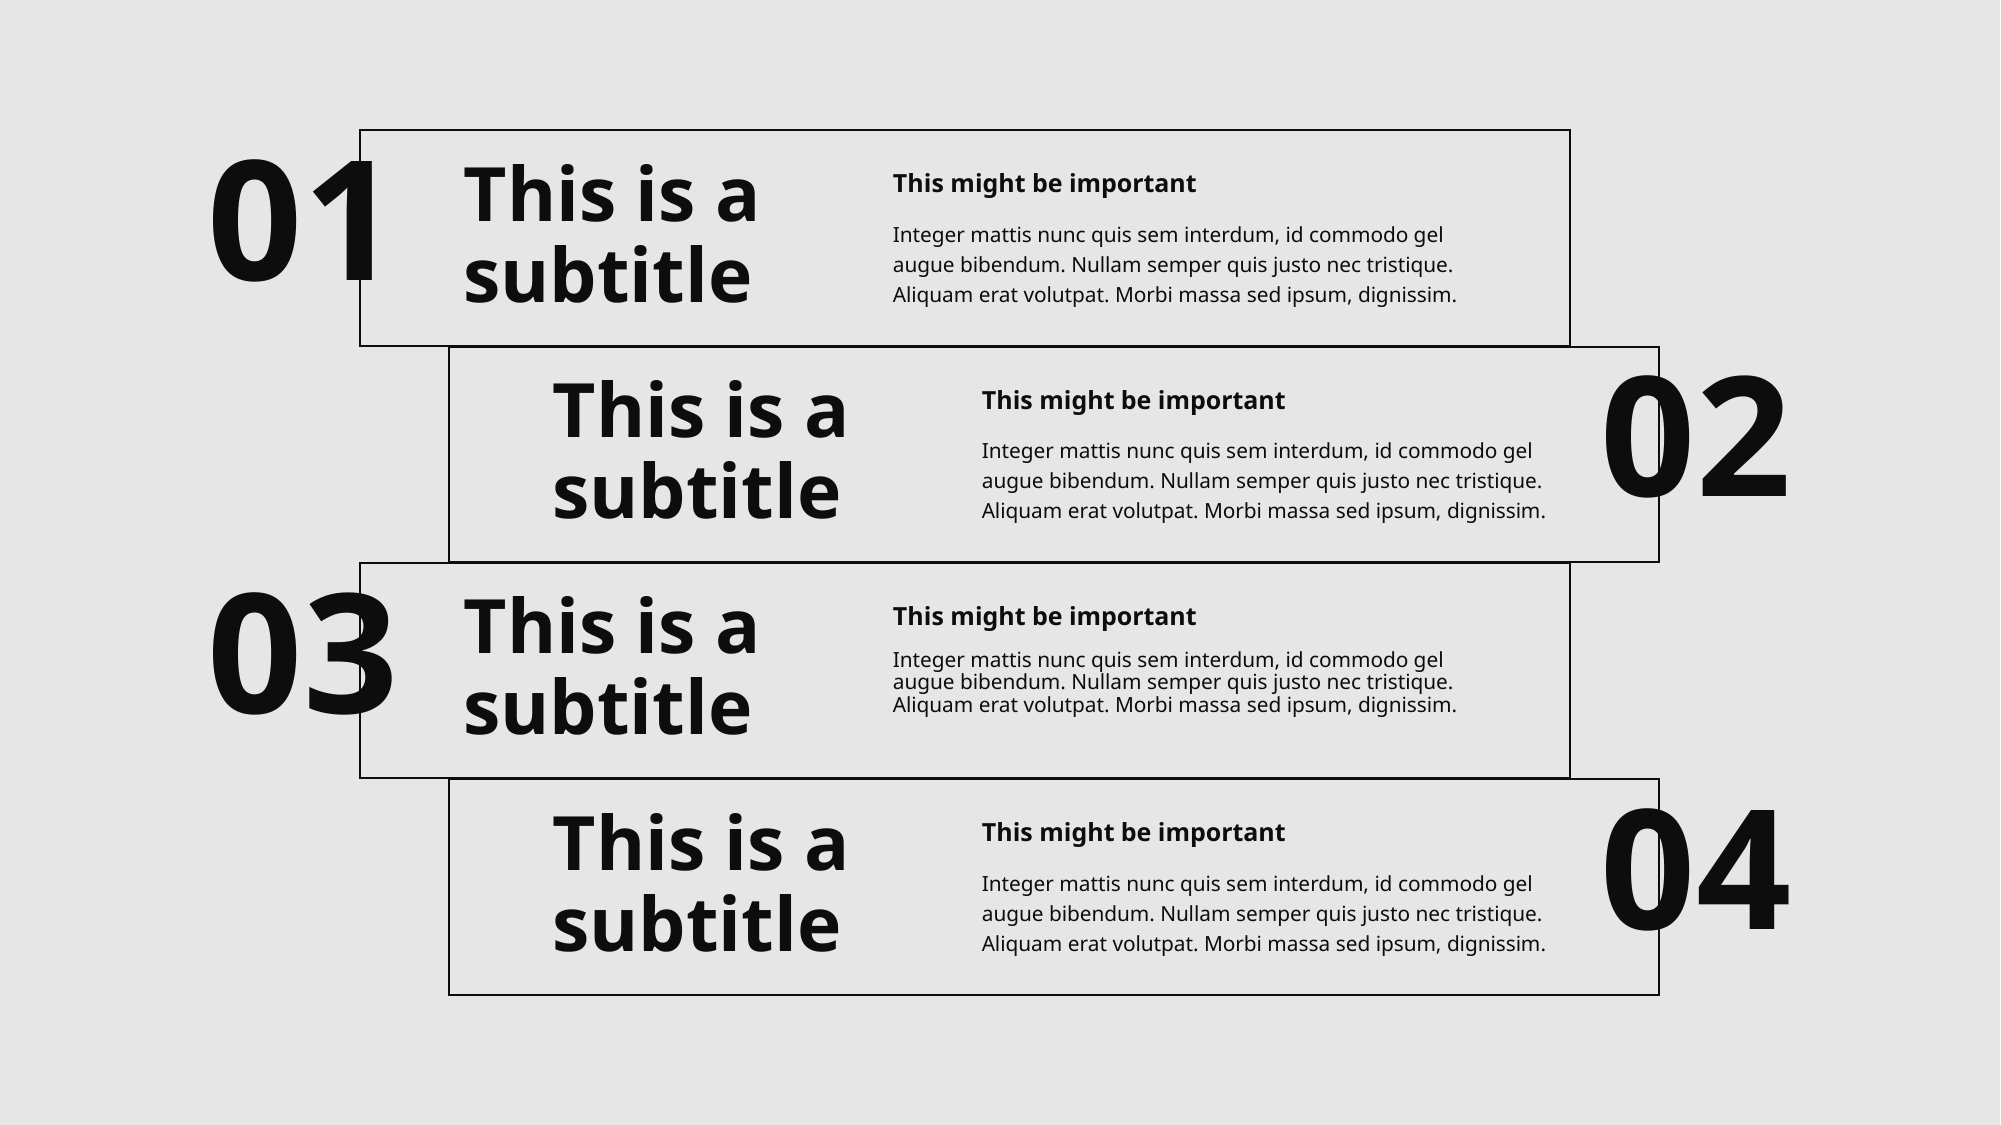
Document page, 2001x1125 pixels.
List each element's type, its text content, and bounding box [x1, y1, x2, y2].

list This is a subtitle [537, 364, 899, 544]
list 03 [145, 561, 462, 780]
text_box [448, 778, 1538, 996]
list 02 [1538, 345, 1855, 563]
list This is a subtitle [448, 581, 811, 761]
list Integer mattis nunc quis sem interdum, id commodo gel augue bibendum. Nullam semper quis justo nec tristique. Aliquam erat volutpat. Morbi massa sed ipsum, dignissim. [966, 425, 1538, 530]
list Integer mattis nunc quis sem interdum, id commodo gel augue bibendum. Nullam semper quis justo nec tristique. Aliquam erat volutpat. Morbi massa sed ipsum, dignissim. [877, 209, 1498, 313]
list Integer mattis nunc quis sem interdum, id commodo gel augue bibendum. Nullam semper quis justo nec tristique. Aliquam erat volutpat. Morbi massa sed ipsum, dignissim. [877, 641, 1498, 746]
list 04 [1538, 777, 1855, 996]
list This is a subtitle [537, 798, 899, 977]
list Integer mattis nunc quis sem interdum, id commodo gel augue bibendum. Nullam semper quis justo nec tristique. Aliquam erat volutpat. Morbi massa sed ipsum, dignissim. [966, 858, 1538, 962]
list This might be important [877, 163, 1225, 209]
list This might be important [966, 812, 1314, 858]
list This might be important [966, 380, 1314, 426]
text_box [462, 562, 1571, 778]
list 01 [145, 129, 462, 347]
text_box [462, 129, 1571, 346]
text_box [448, 346, 1538, 562]
list This might be important [877, 596, 1225, 642]
list This is a subtitle [448, 149, 811, 328]
